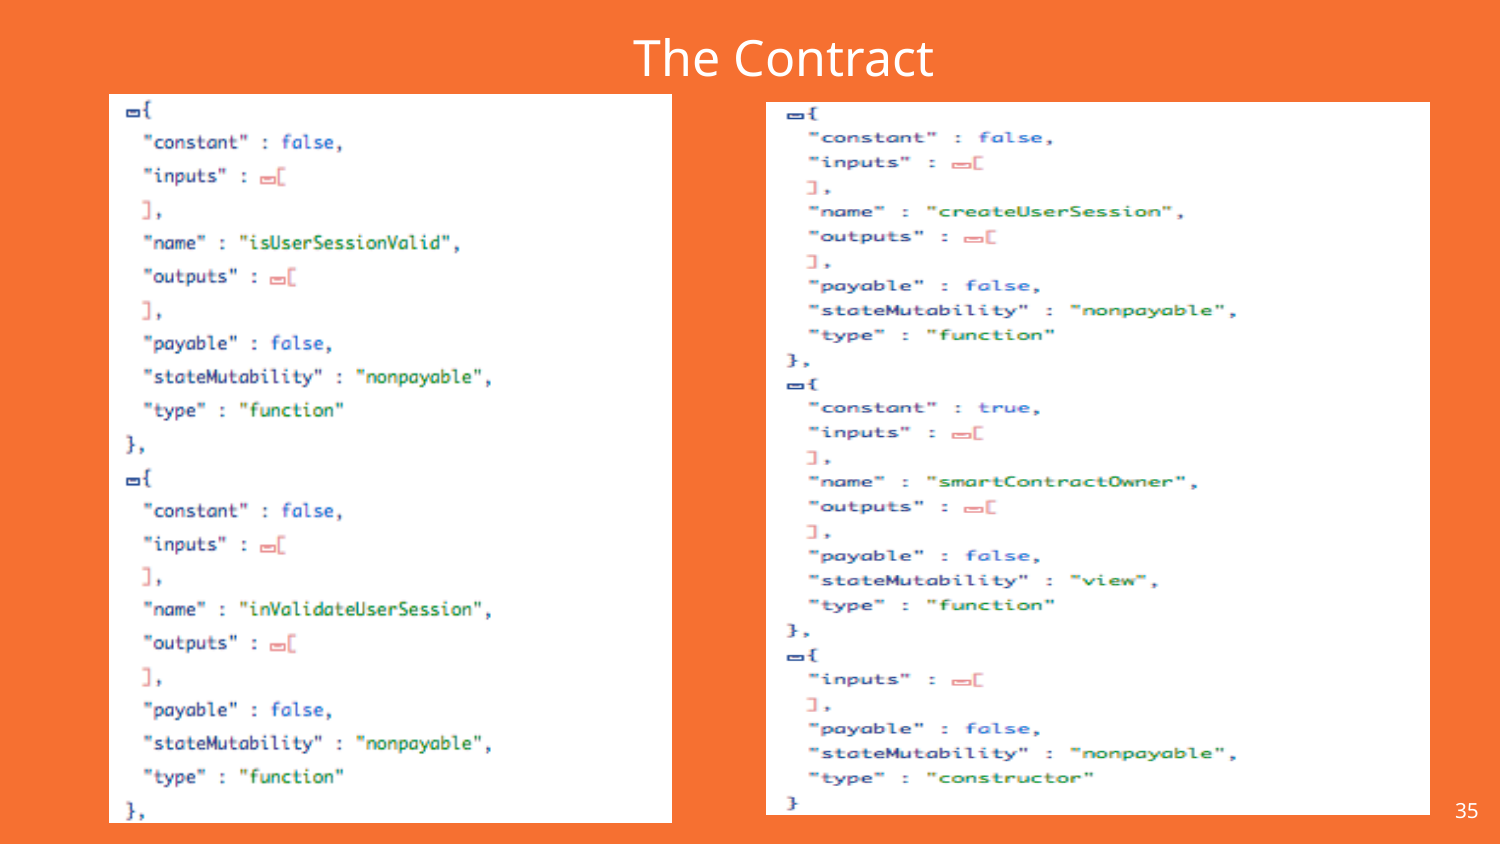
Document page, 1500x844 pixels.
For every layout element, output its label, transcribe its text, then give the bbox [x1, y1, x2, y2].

picture [108, 94, 673, 824]
picture [765, 102, 1430, 815]
title The Contract [618, 11, 955, 163]
slide_number ‹#› [1403, 779, 1494, 844]
